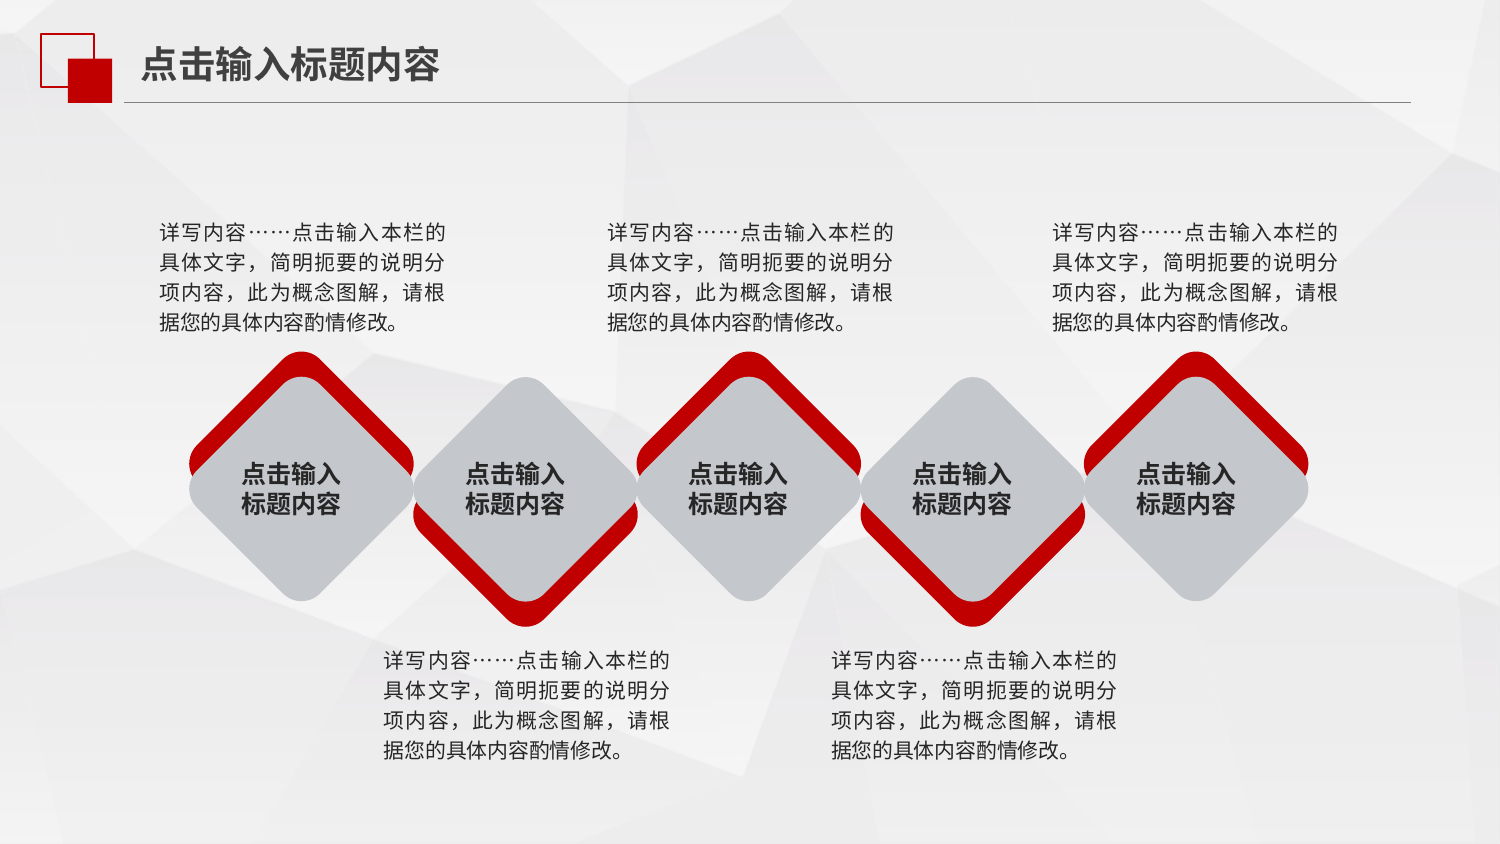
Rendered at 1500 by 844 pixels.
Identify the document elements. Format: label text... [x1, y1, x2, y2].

text_box 详写内容……点击输入本栏的具体文字，简明扼要的说明分项内容，此为概念图解，请根据您的具体内容酌情修改。 [1052, 214, 1339, 335]
text_box 详写内容……点击输入本栏的具体文字，简明扼要的说明分项内容，此为概念图解，请根据您的具体内容酌情修改。 [159, 214, 446, 335]
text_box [661, 376, 837, 577]
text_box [214, 376, 389, 577]
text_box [885, 402, 1061, 602]
text_box 详写内容……点击输入本栏的具体文字，简明扼要的说明分项内容，此为概念图解，请根据您的具体内容酌情修改。 [383, 643, 671, 764]
text_box 详写内容……点击输入本栏的具体文字，简明扼要的说明分项内容，此为概念图解，请根据您的具体内容酌情修改。 [607, 214, 894, 335]
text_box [1108, 376, 1284, 577]
text_box 详写内容……点击输入本栏的具体文字，简明扼要的说明分项内容，此为概念图解，请根据您的具体内容酌情修改。 [830, 643, 1118, 764]
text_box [438, 402, 613, 602]
picture [0, 0, 1500, 844]
text_box 点击输入标题内容 [140, 32, 491, 95]
